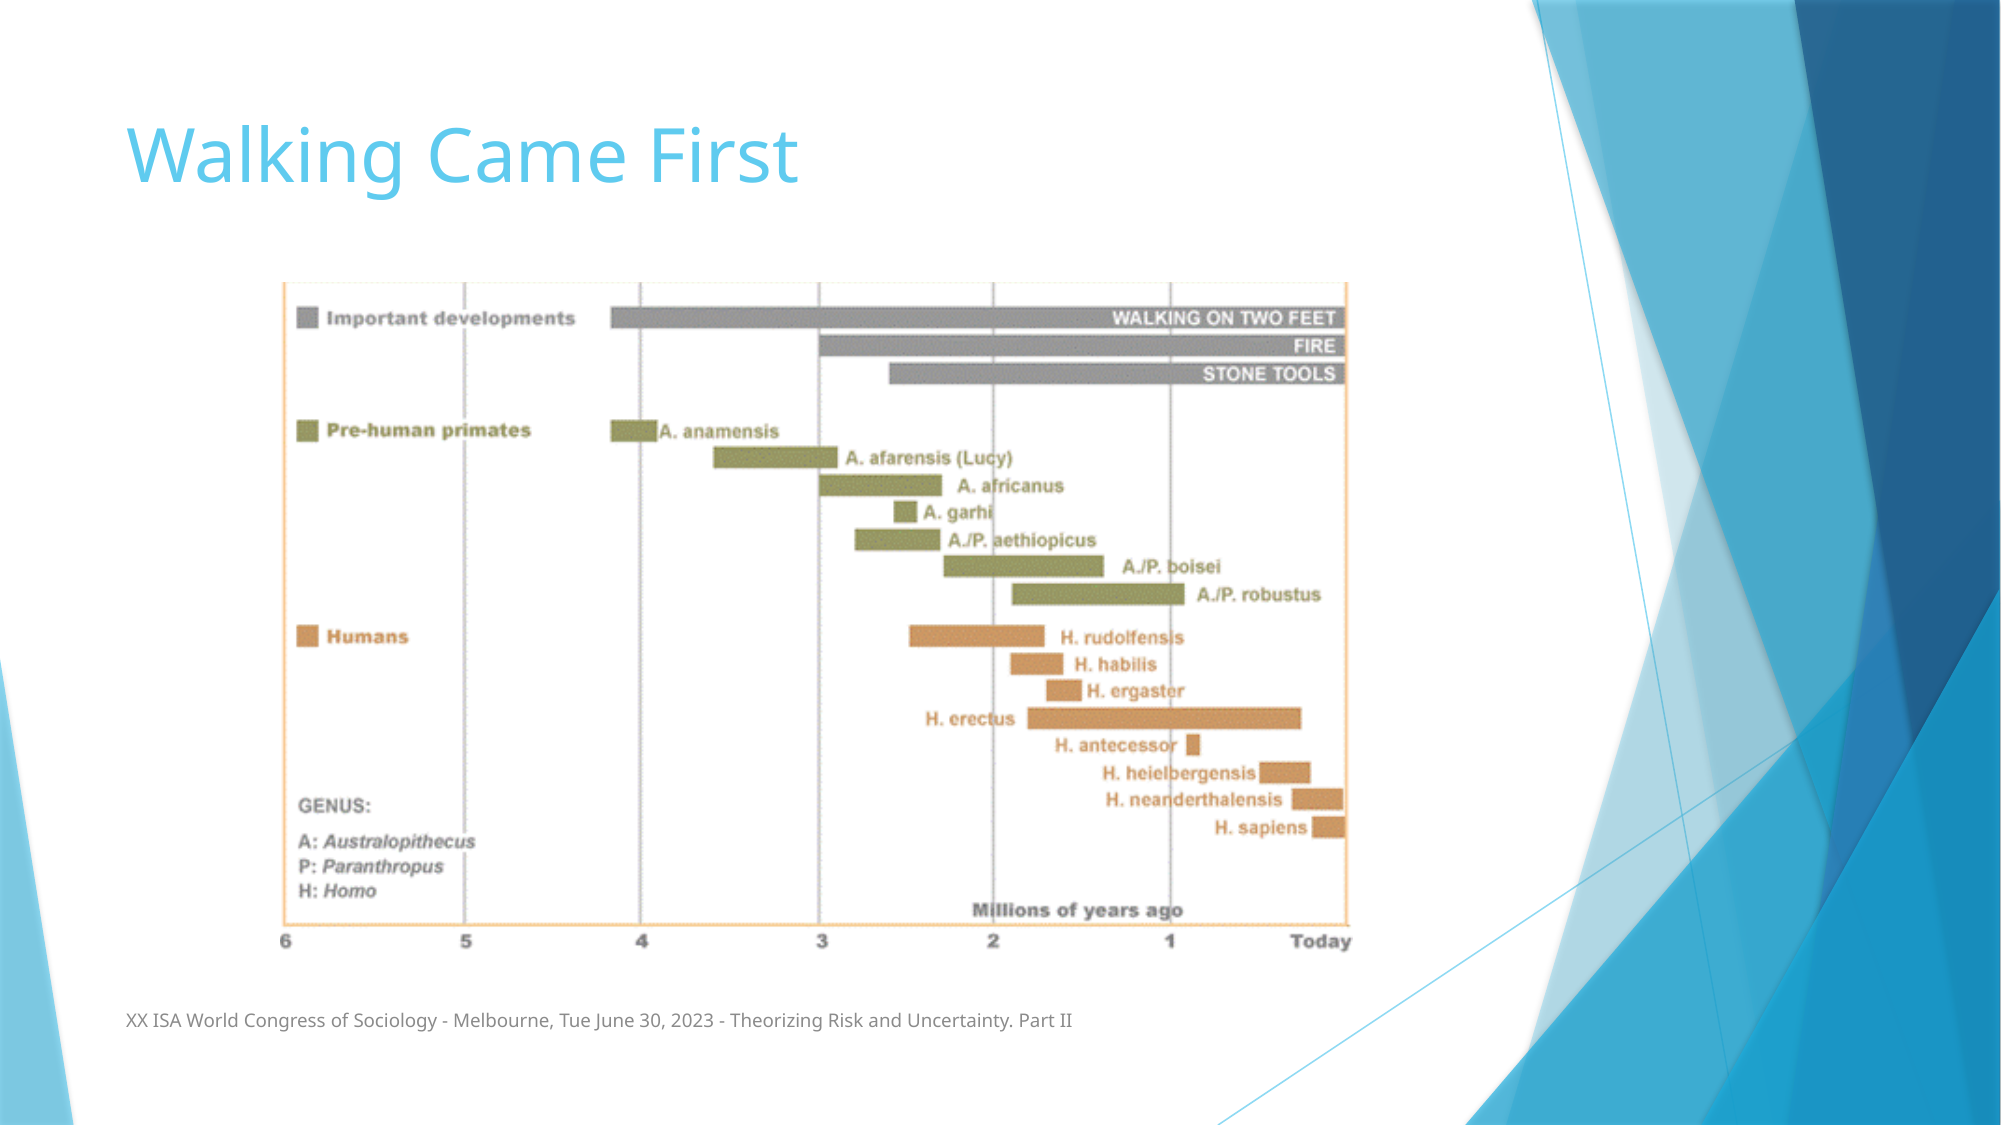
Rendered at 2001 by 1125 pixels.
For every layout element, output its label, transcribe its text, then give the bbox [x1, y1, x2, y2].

title Walking Came First [111, 99, 1522, 317]
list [279, 281, 1353, 956]
footer XX ISA World Congress of Sociology - Melbourne, Tue June 30, 2023 - Theorizing Risk and Uncertainty. Part II [111, 991, 1145, 1051]
